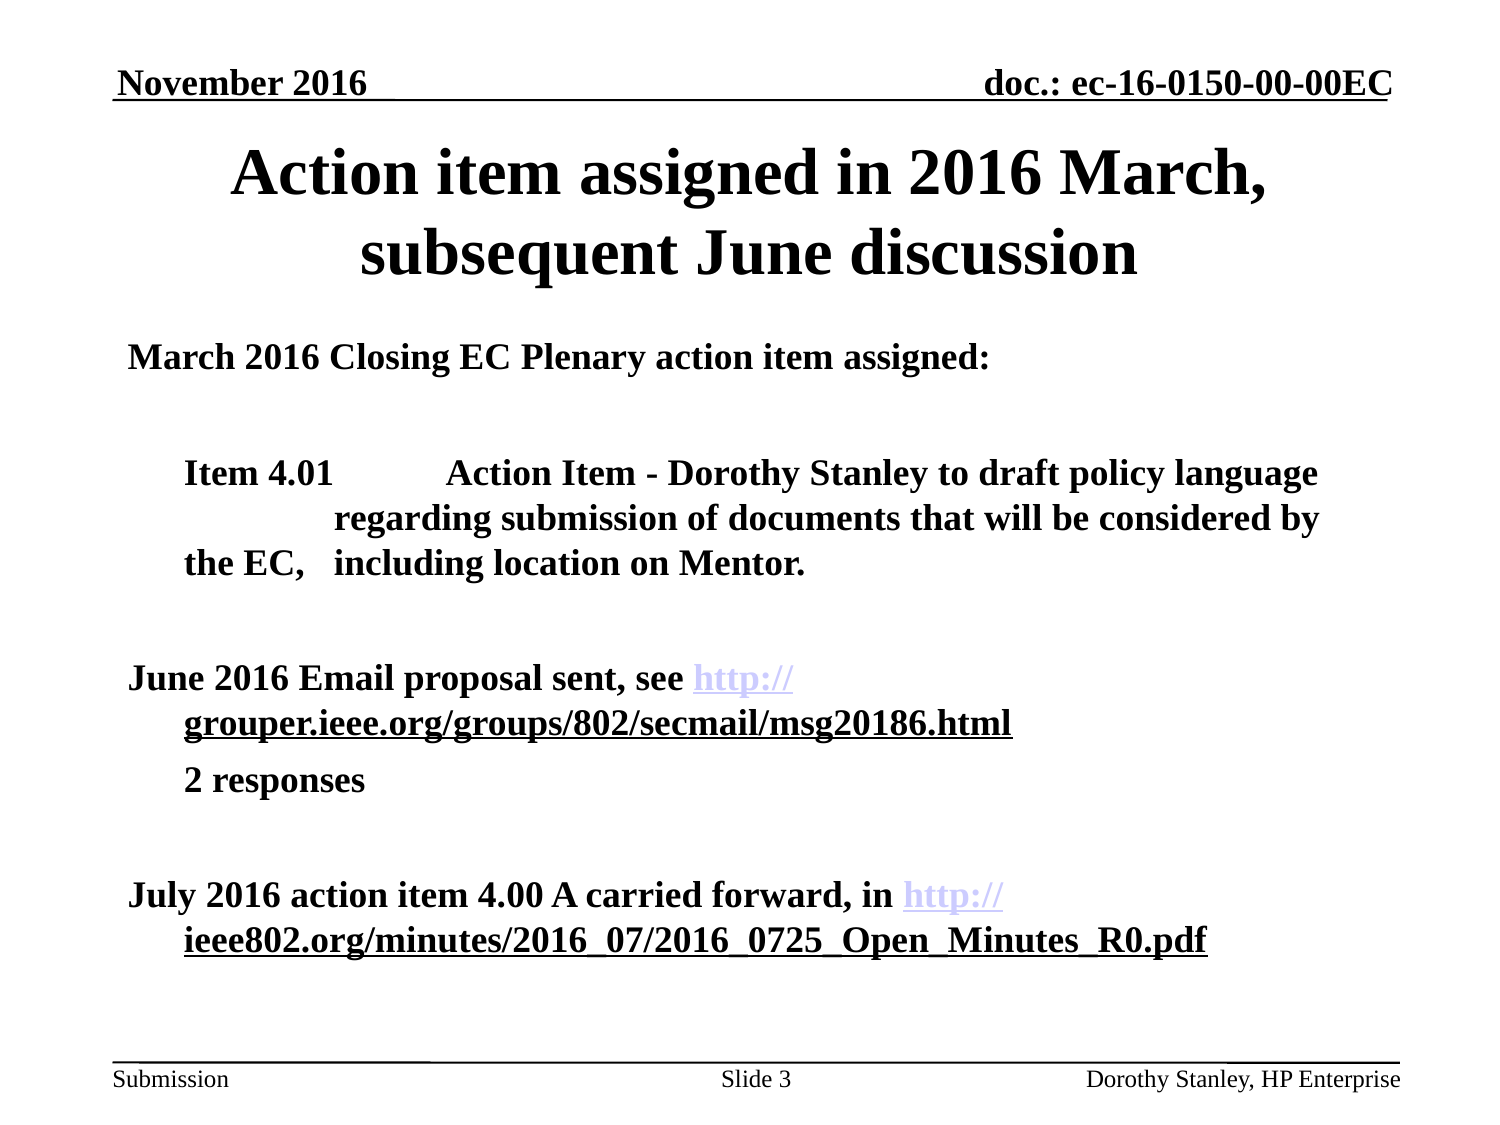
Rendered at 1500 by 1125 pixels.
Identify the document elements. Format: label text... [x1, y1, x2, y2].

footer Dorothy Stanley, HP Enterprise [1031, 1061, 1402, 1093]
list March 2016 Closing EC Plenary action item assigned: Item 4.01 Action Item - Dorothy Stanley to draft policy language regarding submission of documents that will be considered by the EC, including location on Mentor. June 2016 Email proposal sent, see http://grouper.ieee.org/groups/802/secmail/msg20186.html 2 responses July 2016 action item 4.00 A carried forward, in http://ieee802.org/minutes/2016_07/2016_0725_Open_Minutes_R0.pdf [112, 324, 1388, 1001]
title Action item assigned in 2016 March, subsequent June discussion [112, 111, 1388, 303]
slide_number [116, 58, 507, 104]
slide_number Slide 3 [712, 1061, 800, 1123]
